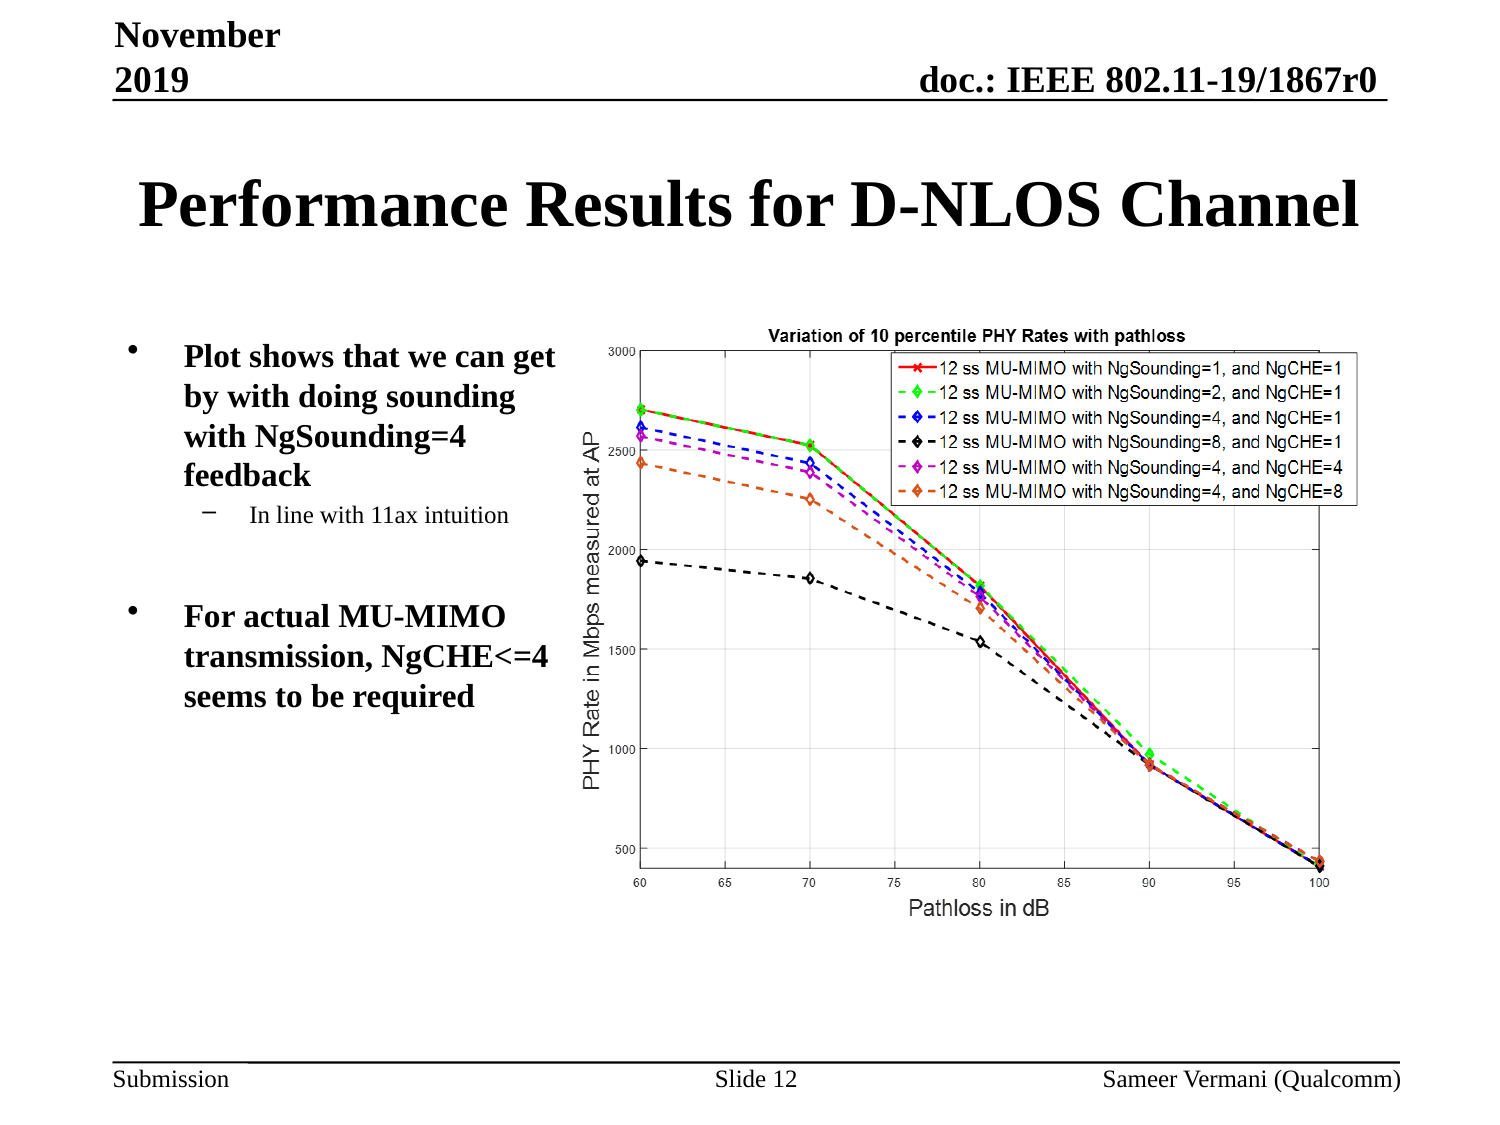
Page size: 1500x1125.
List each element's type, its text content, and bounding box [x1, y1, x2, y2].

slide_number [114, 54, 309, 101]
footer Sameer Vermani (Qualcomm) [1062, 1061, 1402, 1093]
picture [526, 302, 1402, 938]
slide_number Slide 12 [712, 1061, 800, 1093]
list Plot shows that we can get by with doing sounding with NgSounding=4 feedback In line with 11ax intuition For actual MU-MIMO transmission, NgCHE<=4 seems to be required [112, 326, 573, 1002]
title Performance Results for D-NLOS Channel [112, 112, 1388, 288]
